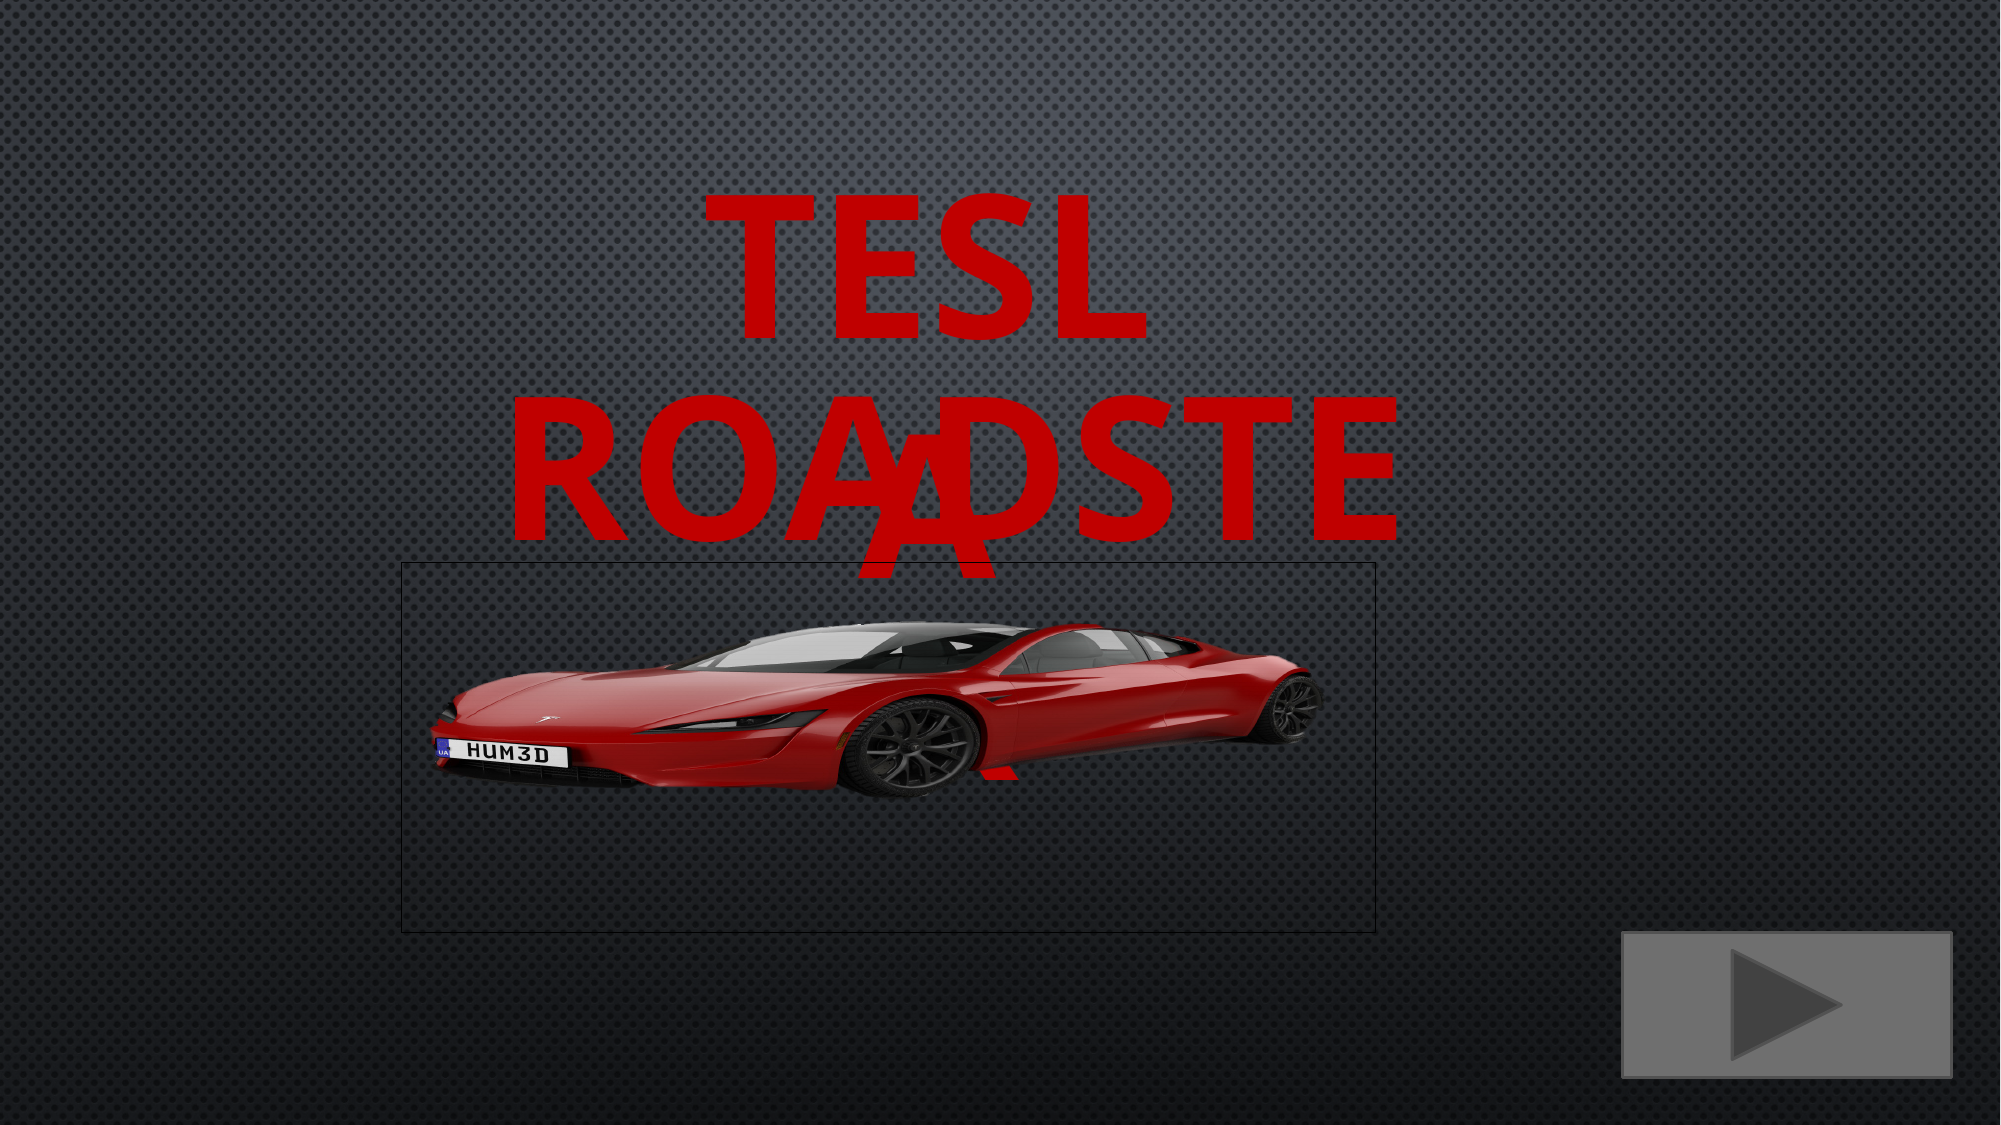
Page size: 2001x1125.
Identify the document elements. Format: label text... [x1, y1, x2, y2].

text_box TESLA [642, 131, 1214, 333]
picture [401, 562, 1376, 933]
text_box ROADSTER [425, 333, 1482, 828]
text_box [1621, 931, 1953, 1079]
